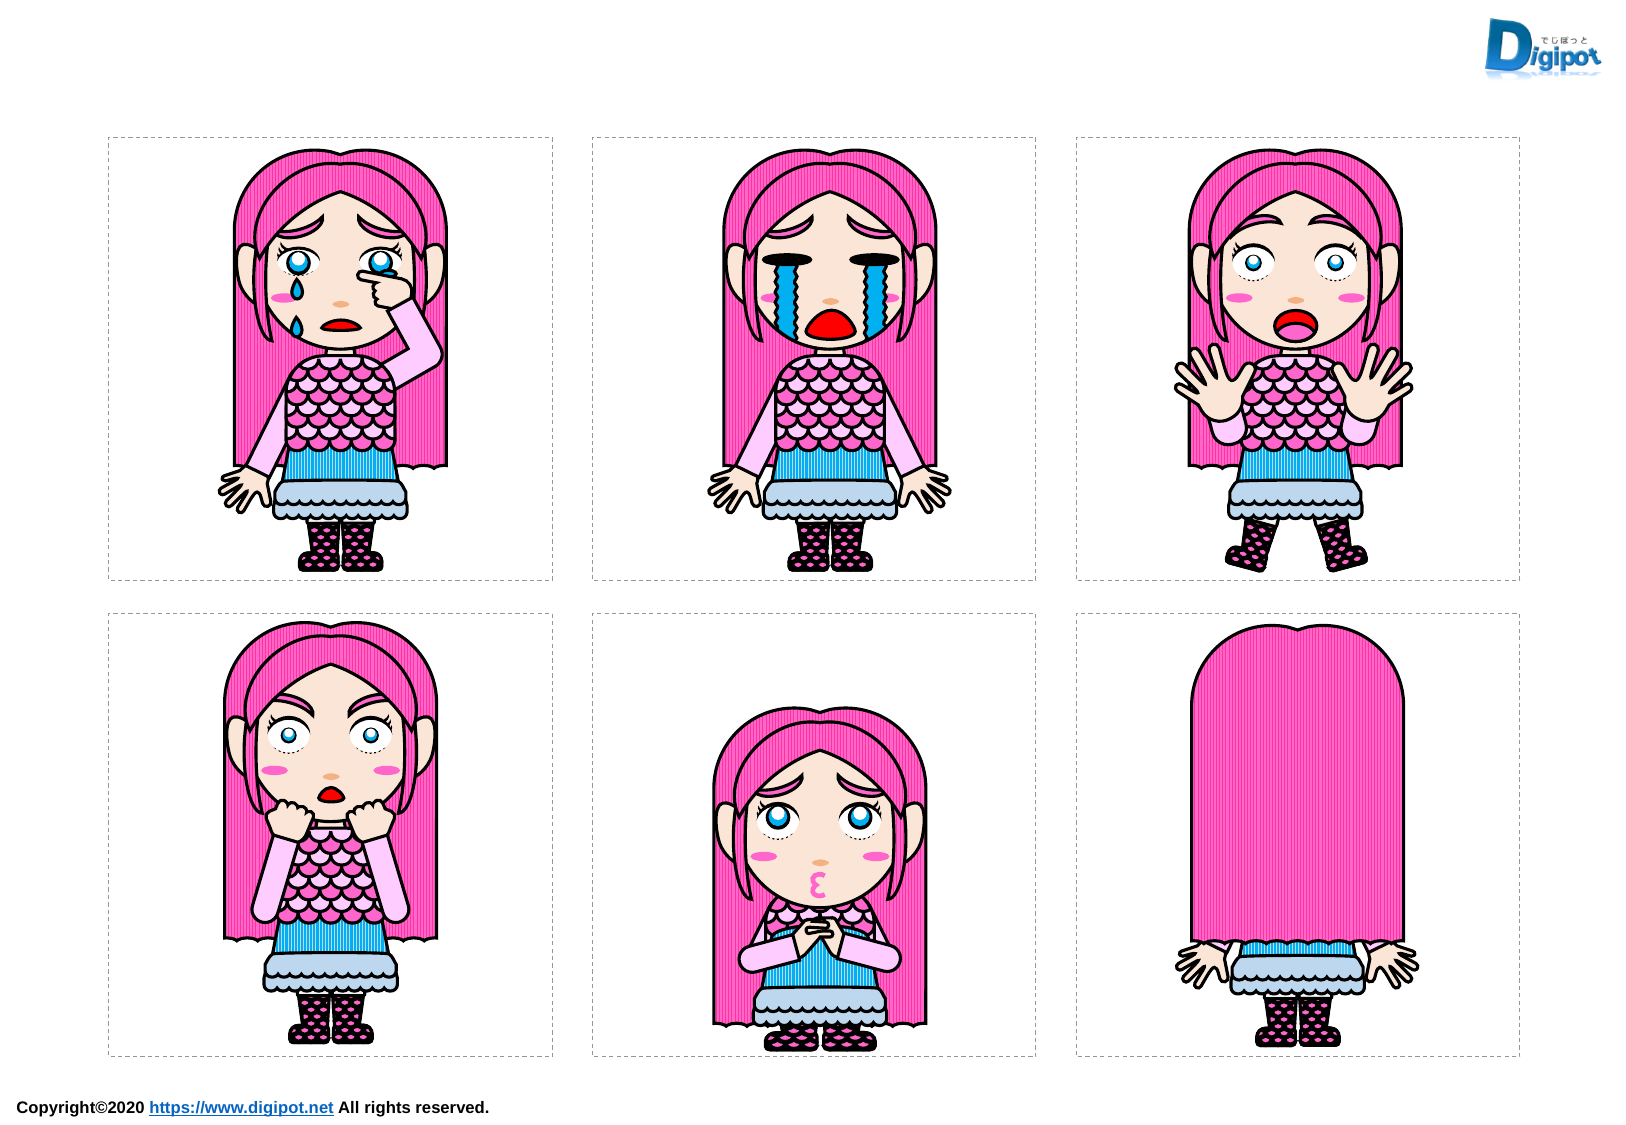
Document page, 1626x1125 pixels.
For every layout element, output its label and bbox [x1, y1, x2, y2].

text_box [710, 150, 949, 571]
text_box [1178, 625, 1416, 1046]
text_box [224, 622, 437, 1043]
text_box [1176, 149, 1411, 568]
text_box [221, 150, 447, 571]
picture [1485, 18, 1602, 82]
text_box [713, 707, 926, 1050]
